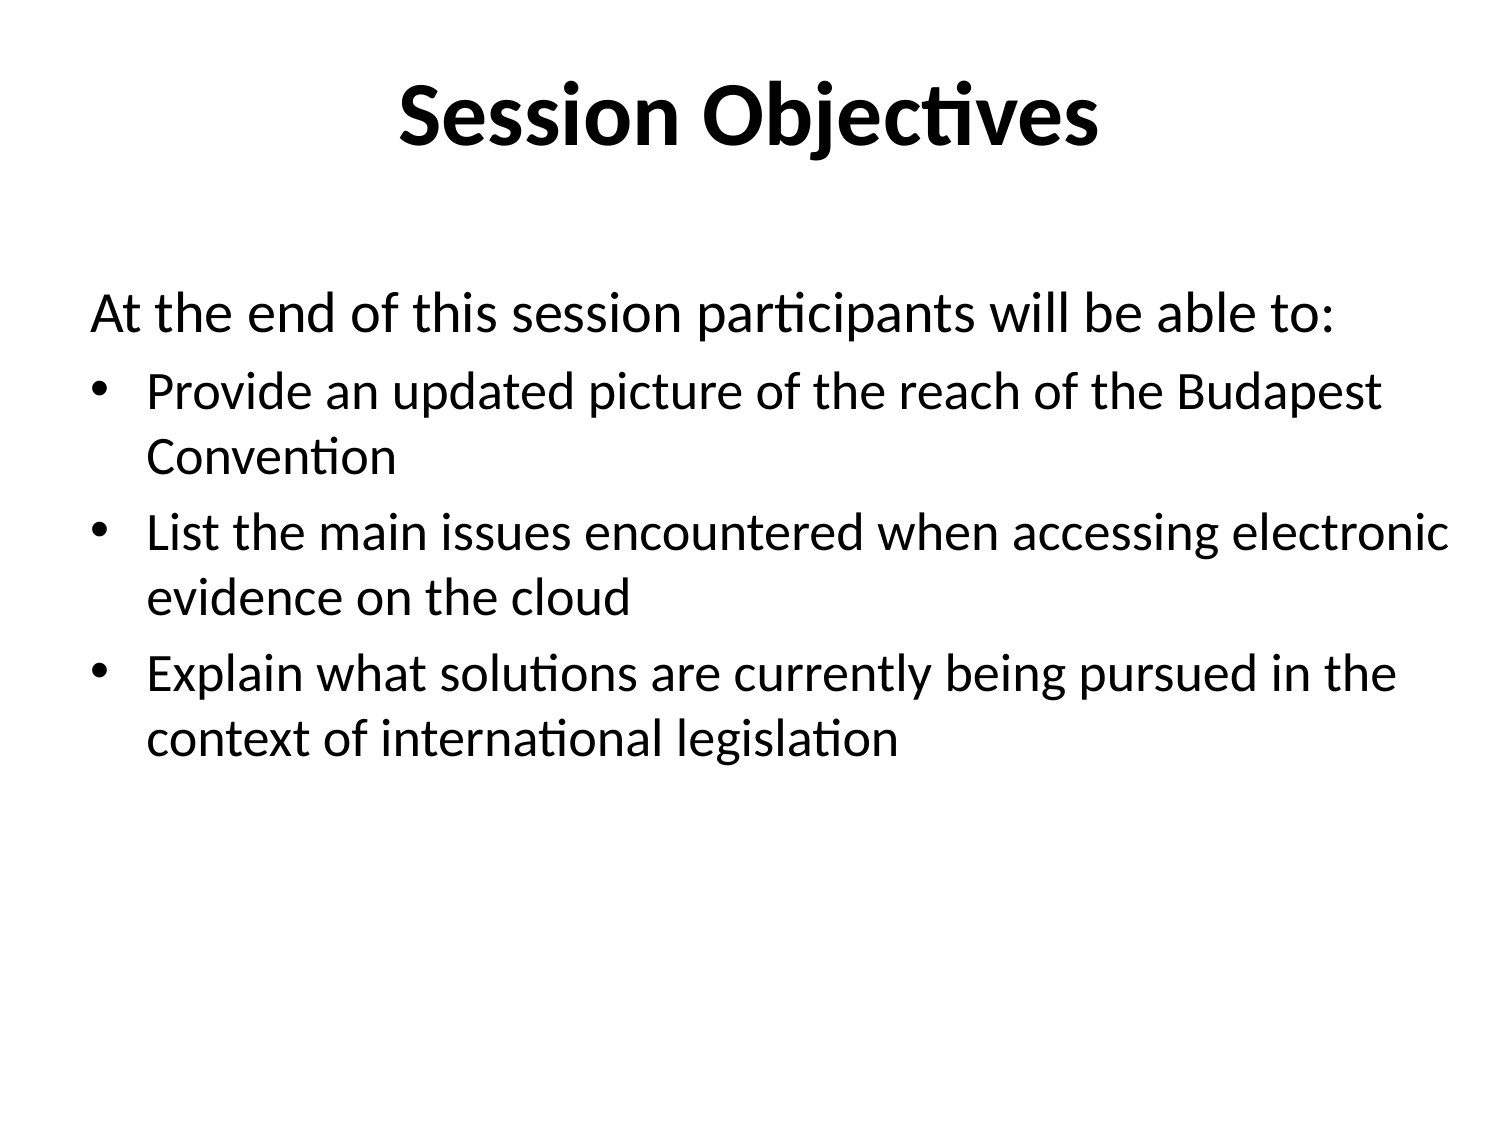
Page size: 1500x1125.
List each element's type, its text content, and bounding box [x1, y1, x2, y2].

title Session Objectives [75, 45, 1425, 172]
list At the end of this session participants will be able to: Provide an updated picture of the reach of the Budapest Convention List the main issues encountered when accessing electronic evidence on the cloud Explain what solutions are currently being pursued in the context of international legislation [75, 267, 1472, 1005]
